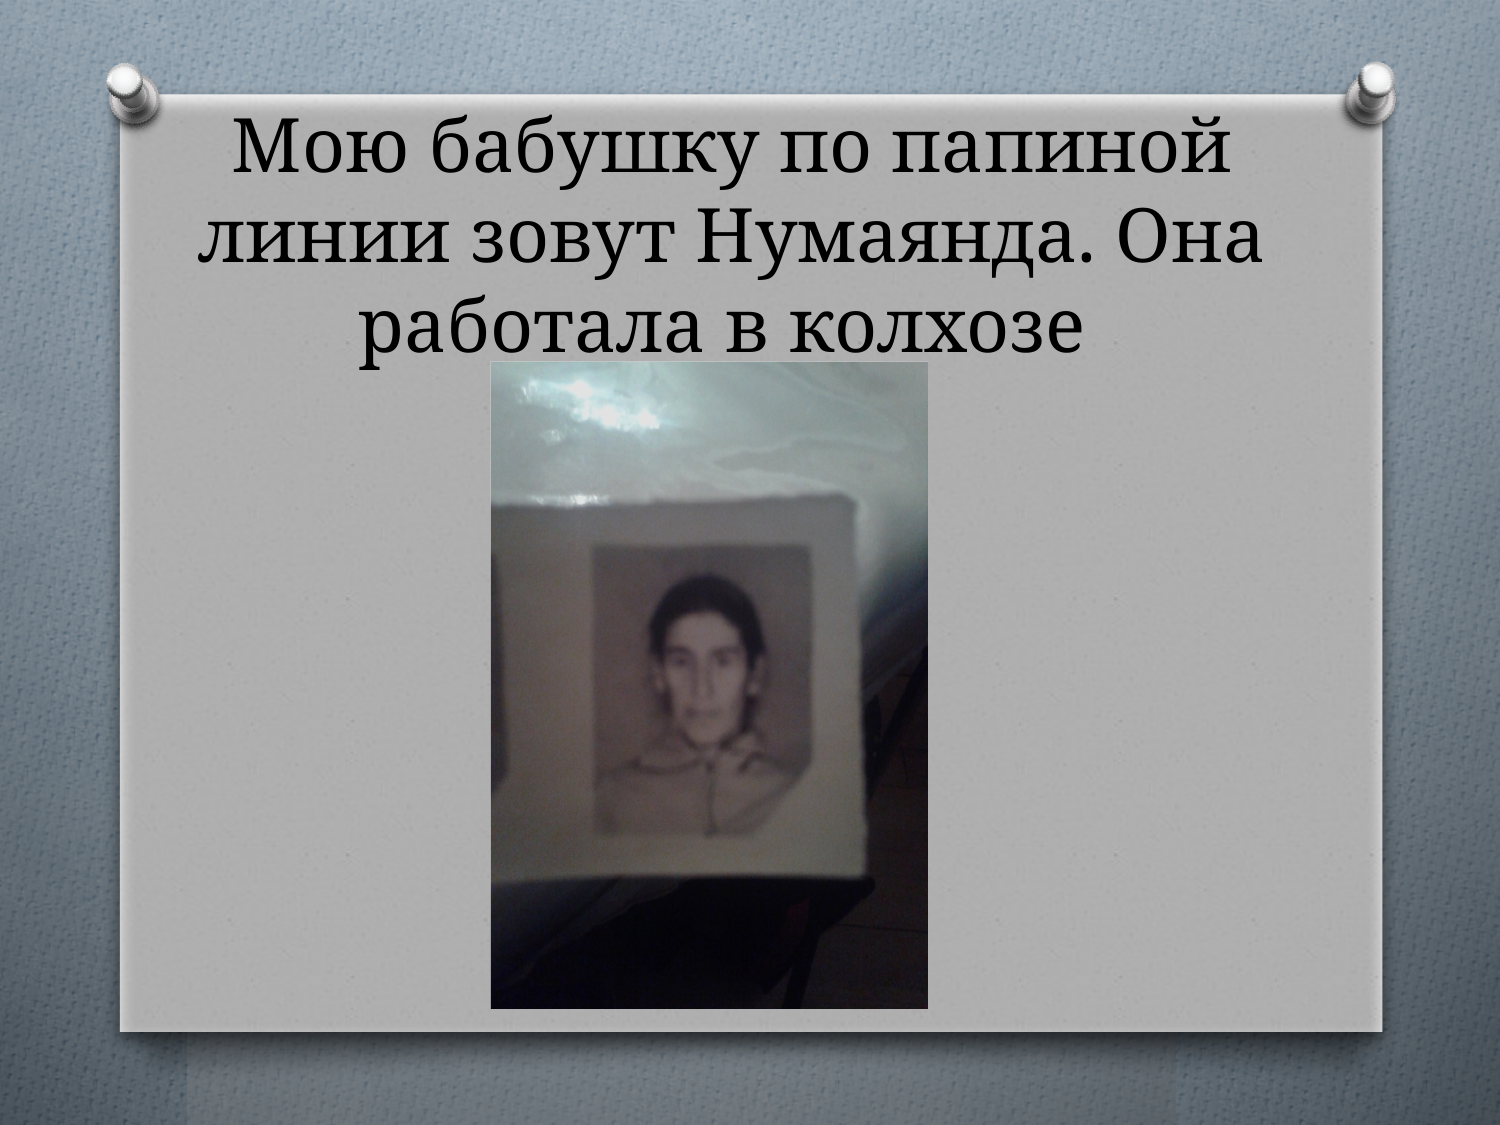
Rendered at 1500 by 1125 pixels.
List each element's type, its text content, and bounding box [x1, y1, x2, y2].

title Мою бабушку по папиной линии зовут Нумаянда. Она работала в колхозе [123, 134, 1341, 332]
picture [1317, 35, 1439, 156]
picture [75, 29, 198, 137]
picture [384, 362, 1033, 1008]
